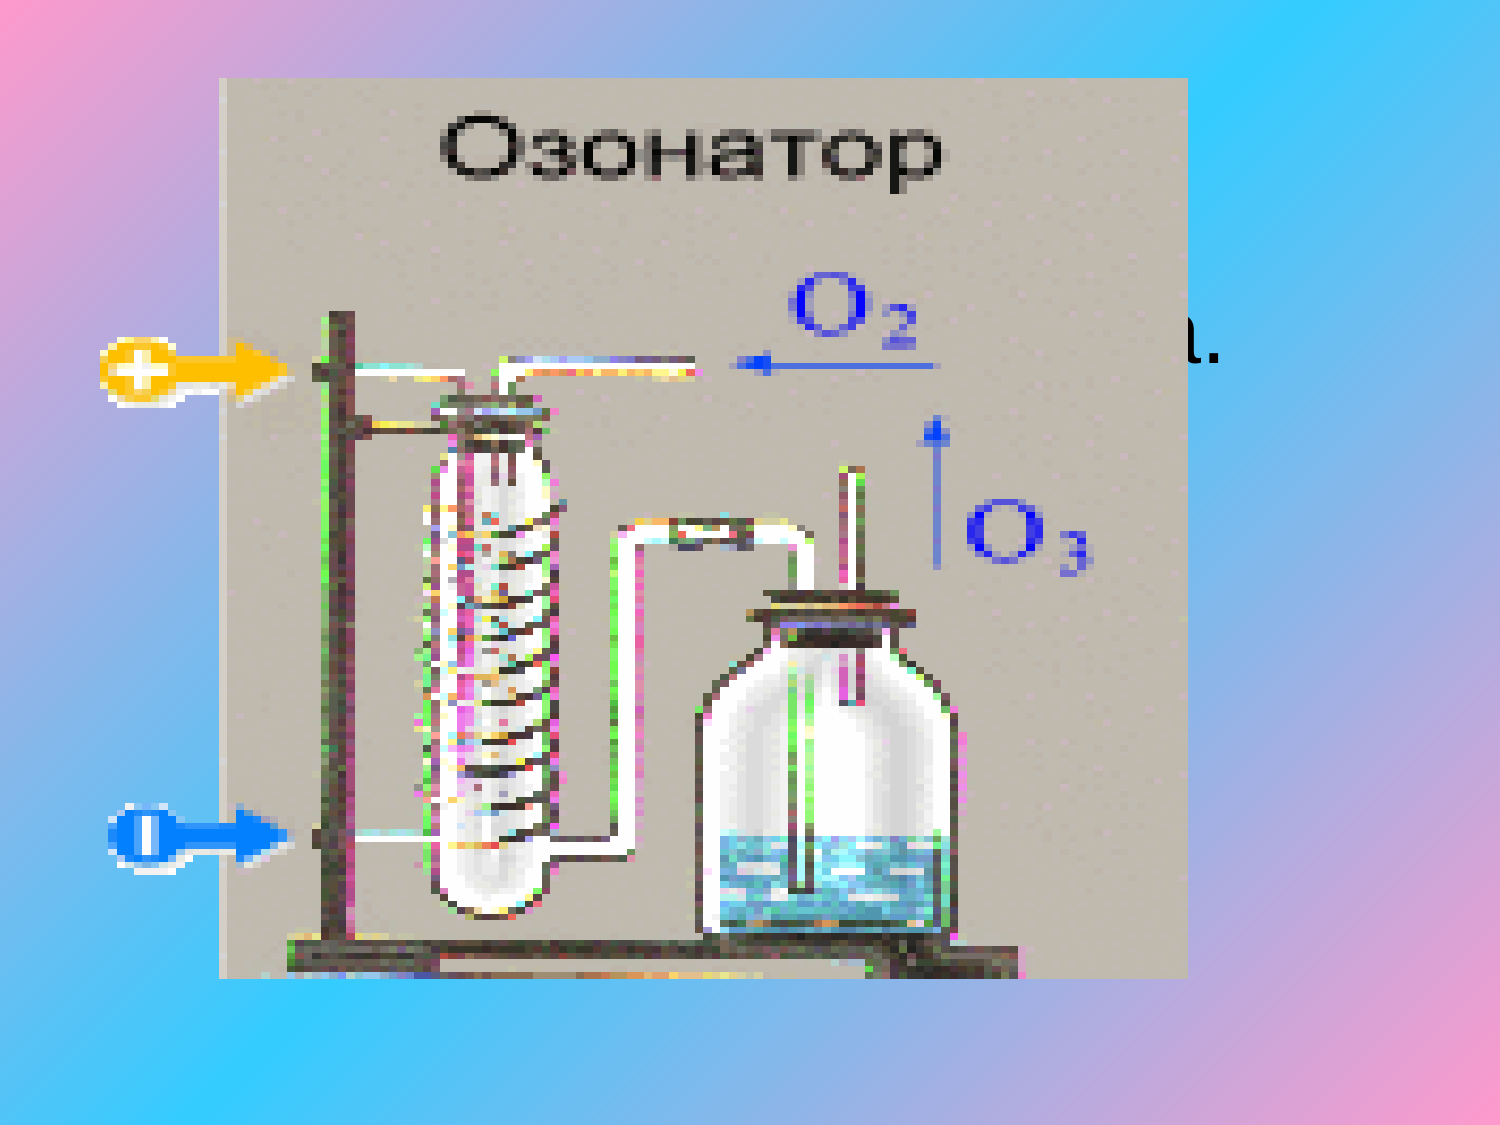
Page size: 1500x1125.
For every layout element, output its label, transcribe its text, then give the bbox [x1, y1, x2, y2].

title Аллотропия кислорода. Состав воздуха. [134, 66, 1312, 808]
picture [100, 77, 1188, 979]
